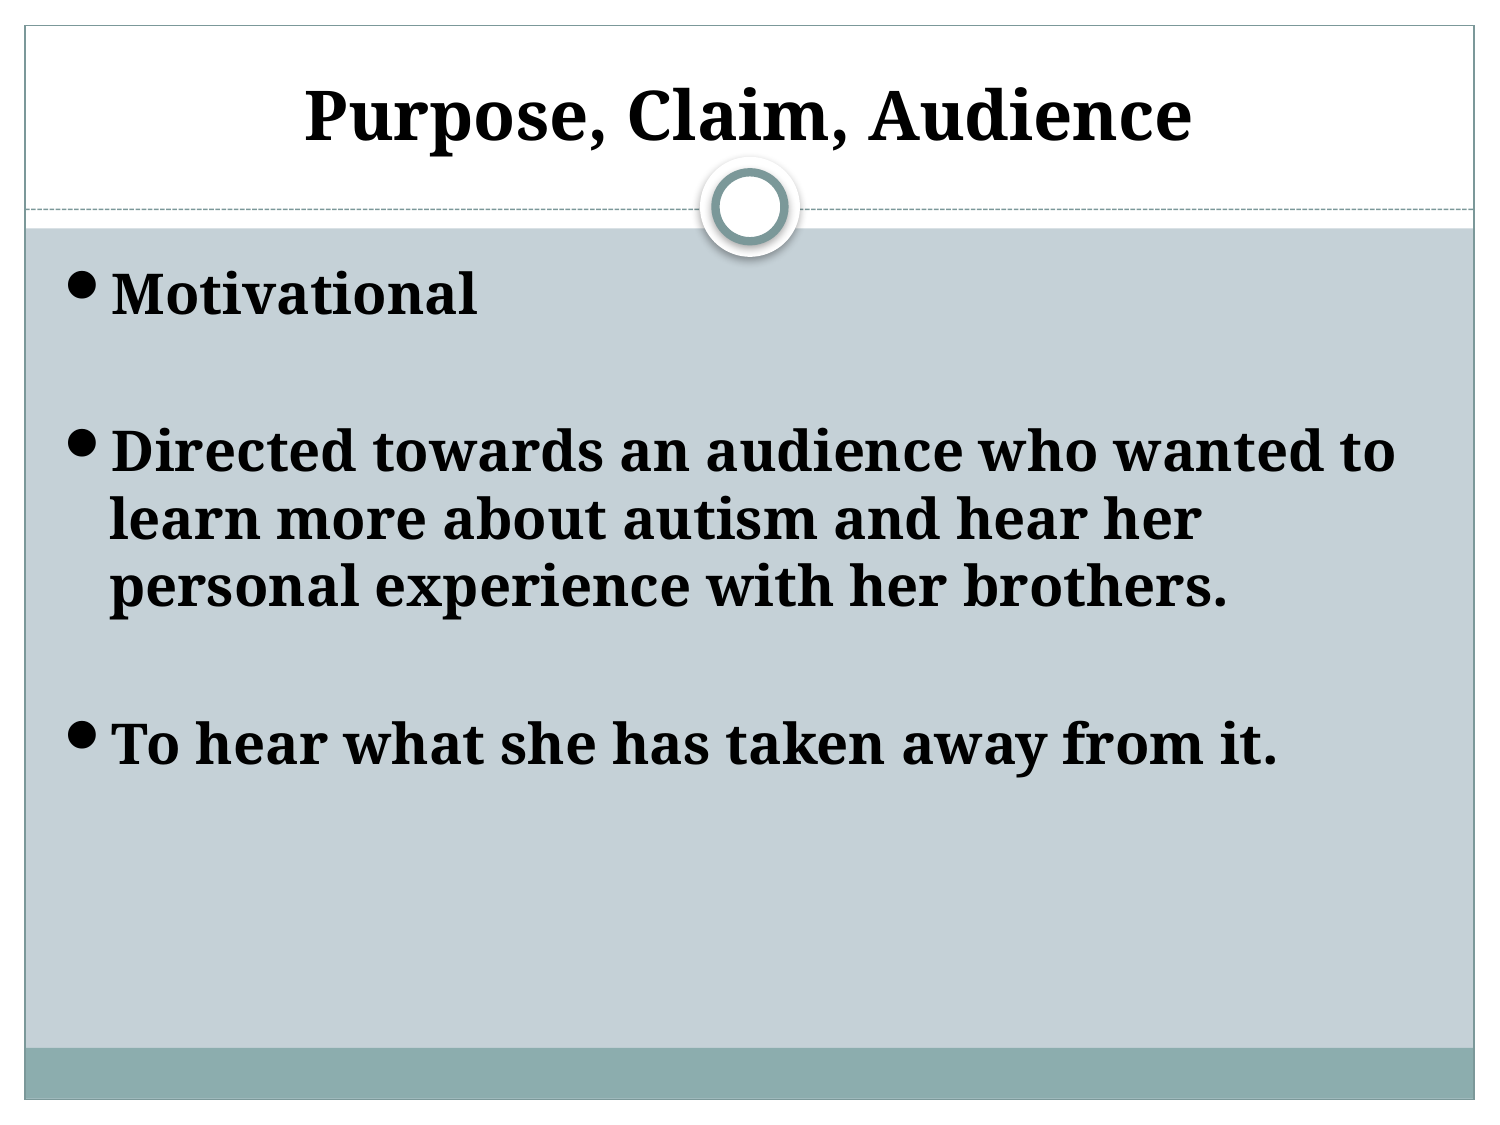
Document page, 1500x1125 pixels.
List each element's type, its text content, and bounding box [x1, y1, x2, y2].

list Motivational Directed towards an audience who wanted to learn more about autism and hear her personal experience with her brothers. To hear what she has taken away from it. [49, 250, 1445, 1001]
title Purpose, Claim, Audience [49, 37, 1450, 162]
